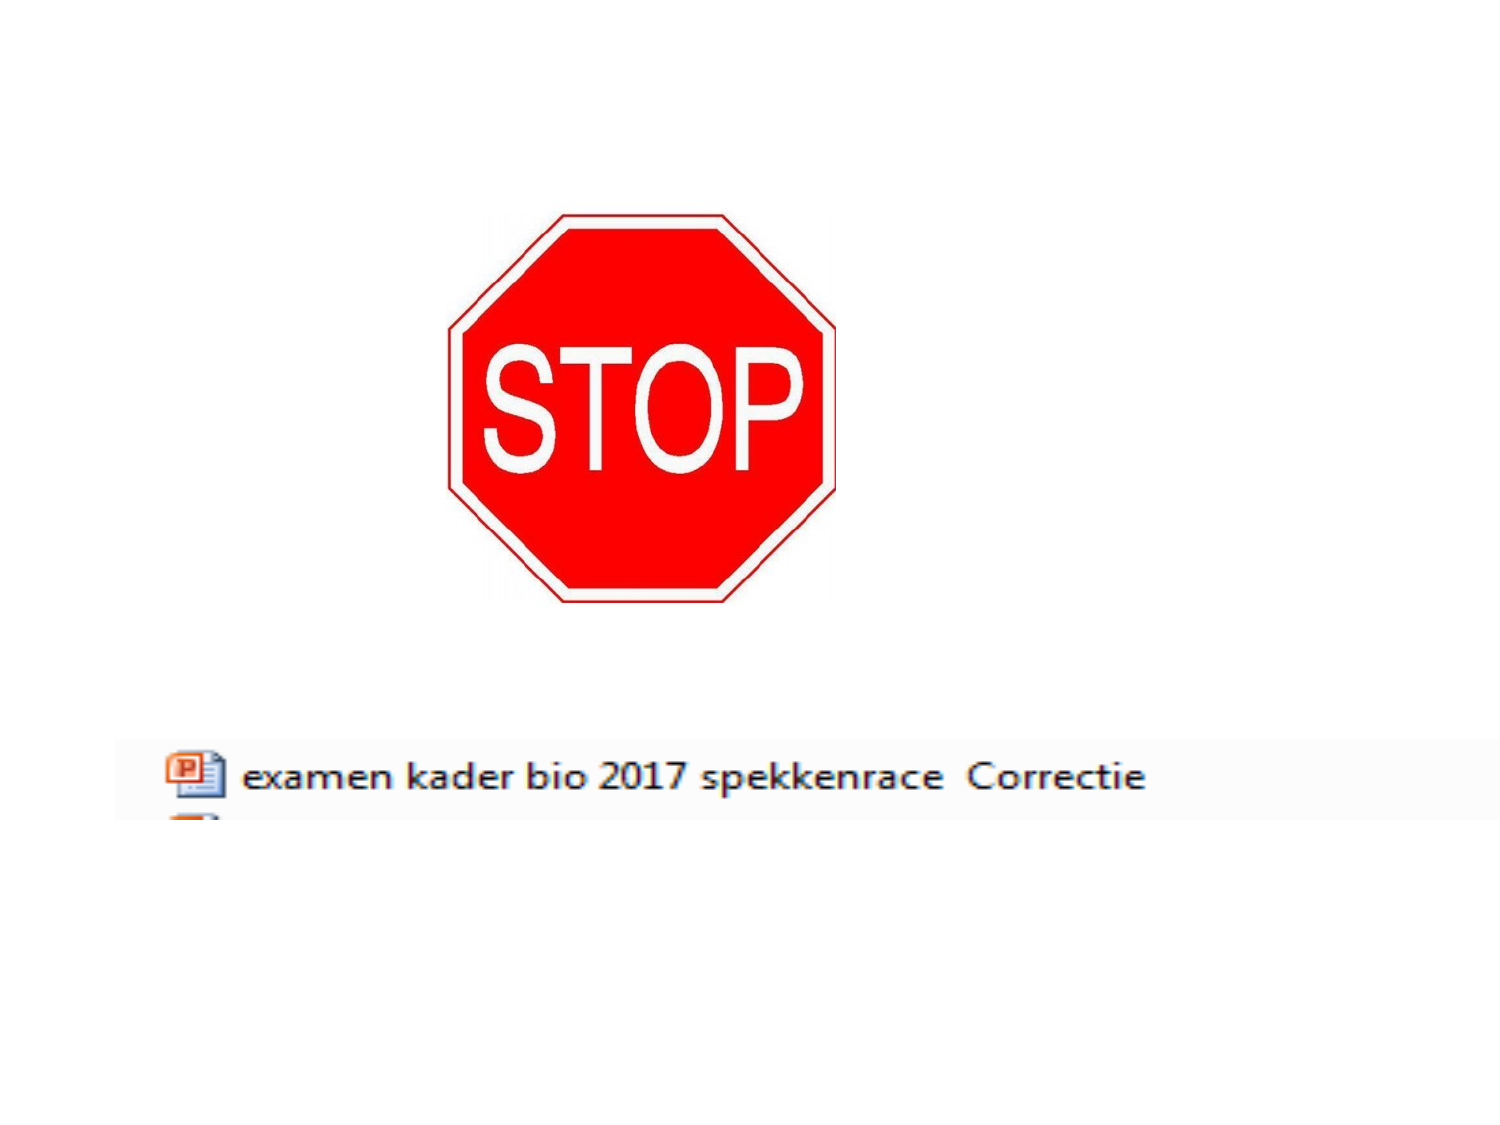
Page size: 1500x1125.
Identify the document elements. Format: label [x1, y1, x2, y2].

picture [430, 184, 853, 628]
picture [115, 739, 1500, 821]
